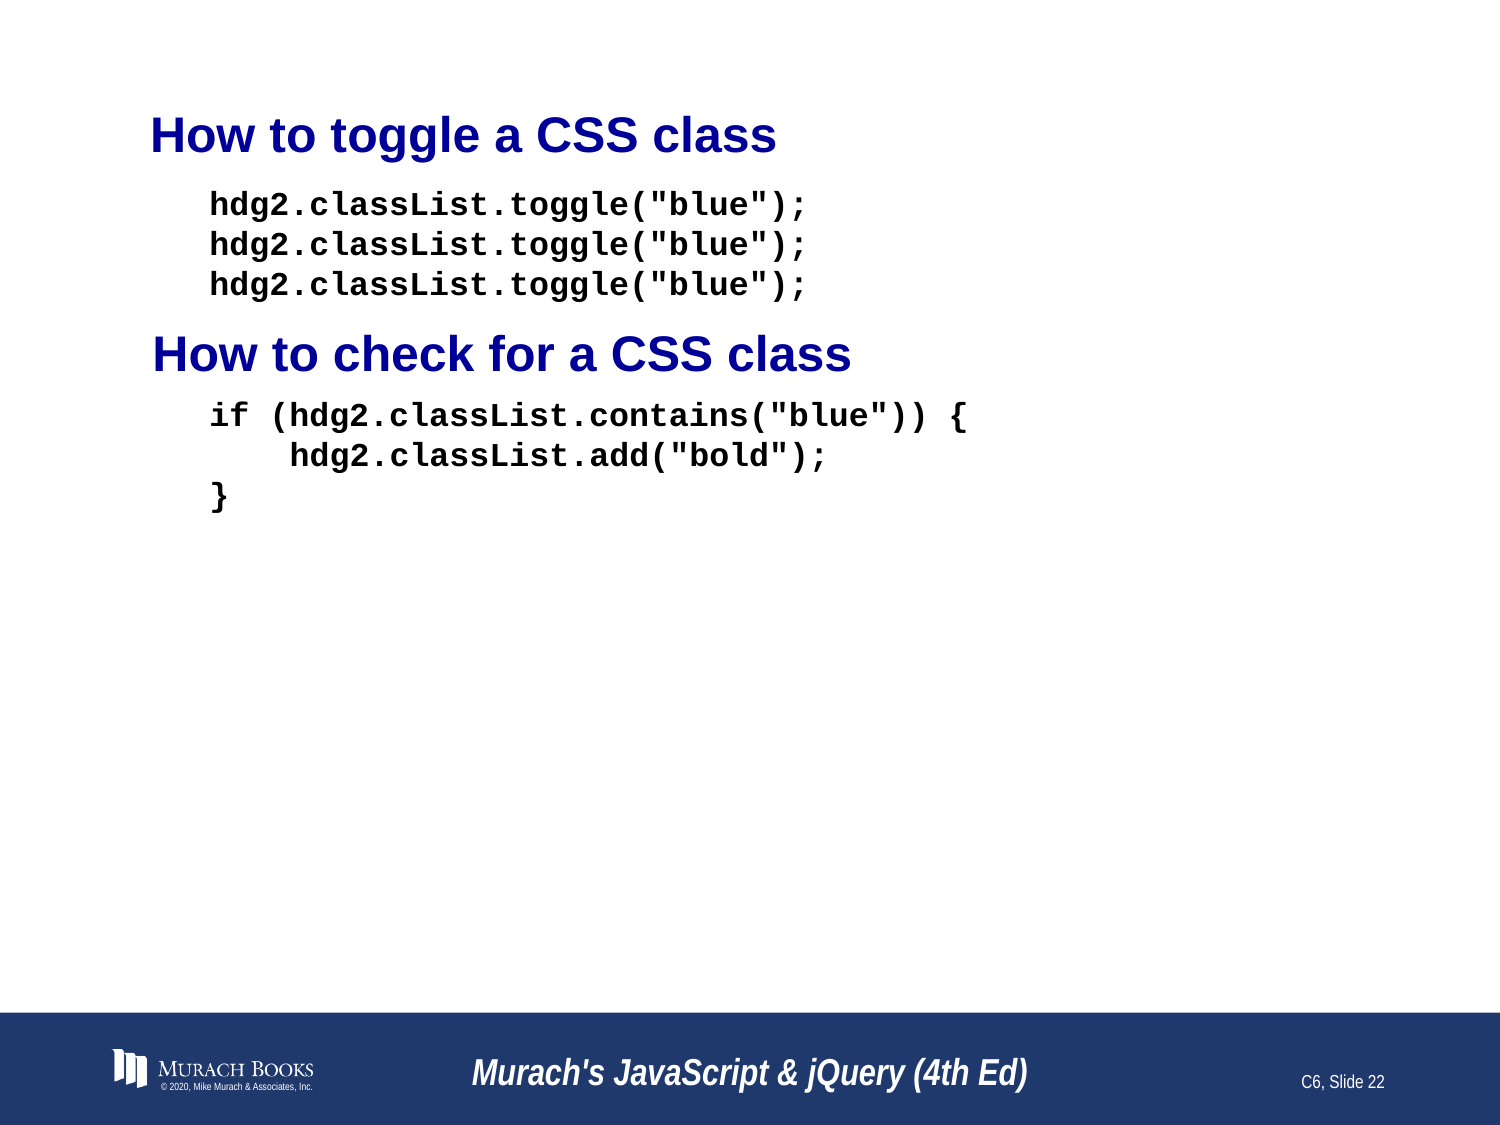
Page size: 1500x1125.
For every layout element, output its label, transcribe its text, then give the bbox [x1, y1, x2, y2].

slide_number C6, Slide 22 [1087, 1025, 1400, 1100]
list hdg2.classList.toggle("blue"); hdg2.classList.toggle("blue"); hdg2.classList.toggle("blue"); How to check for a CSS class if (hdg2.classList.contains("blue")) { hdg2.classList.add("bold"); } [137, 174, 1350, 975]
title How to toggle a CSS class [150, 102, 1350, 164]
slide_number Murach's JavaScript & jQuery (4th Ed) [463, 1025, 1050, 1100]
footer © 2020, Mike Murach & Associates, Inc. [12, 1025, 463, 1100]
